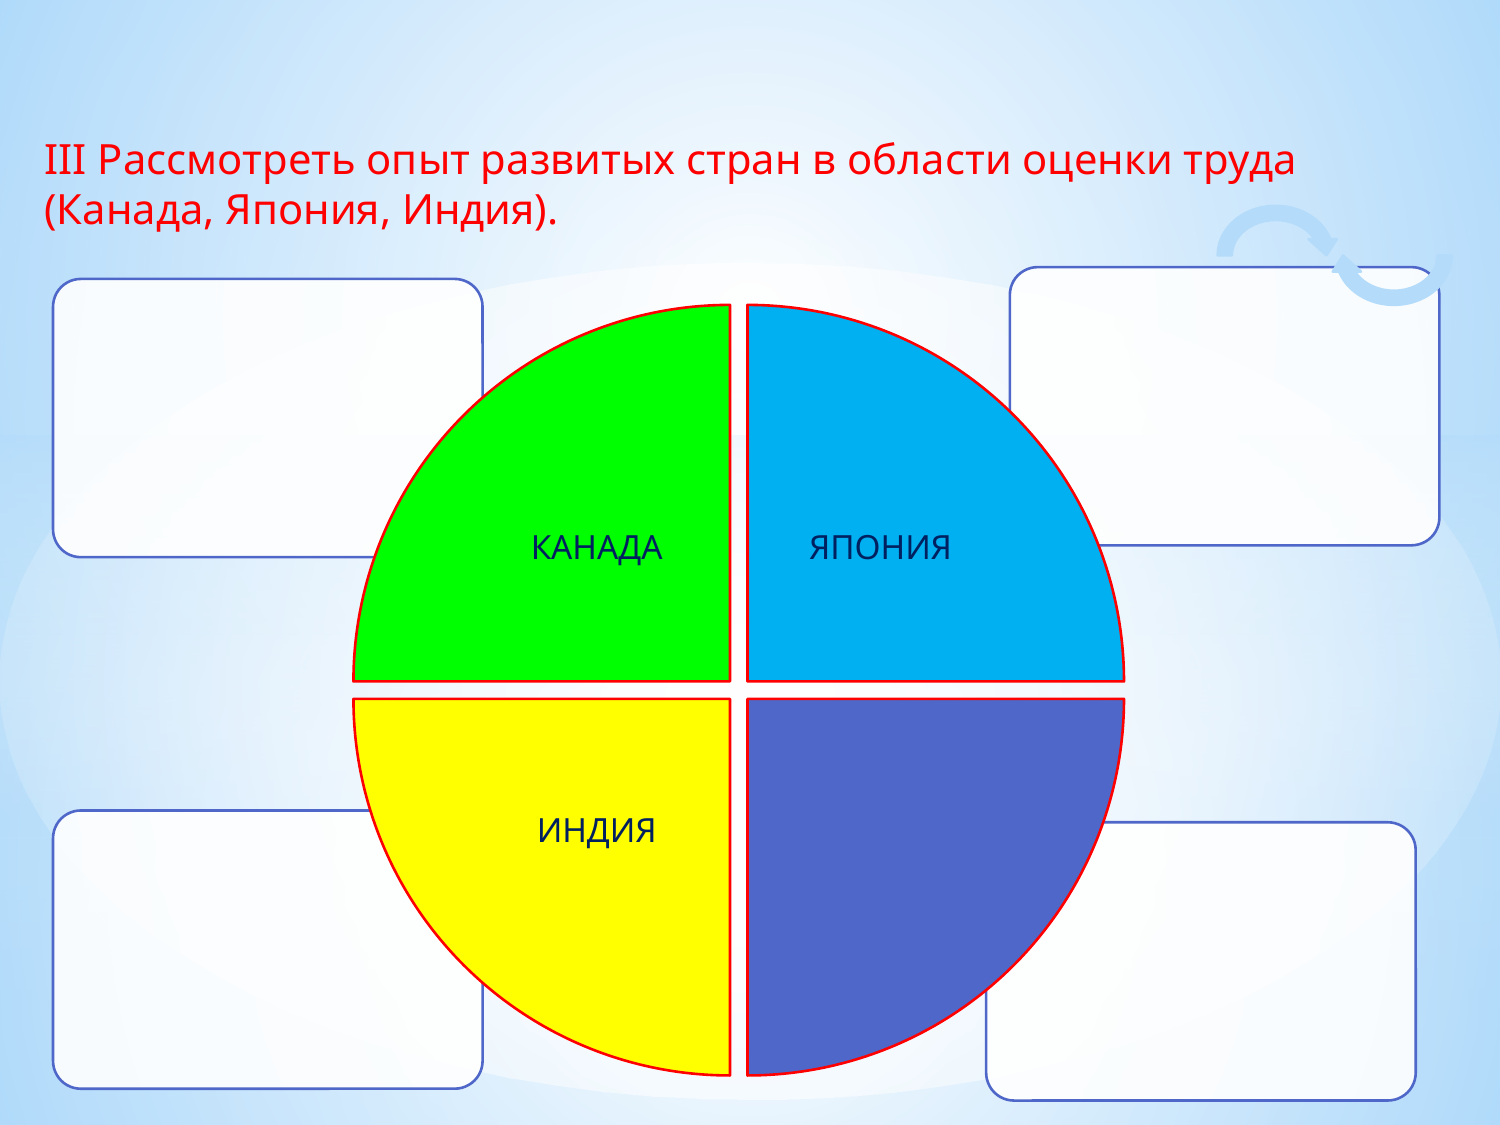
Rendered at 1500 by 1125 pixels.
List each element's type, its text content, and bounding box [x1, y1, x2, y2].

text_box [8, 255, 1469, 1125]
title III Рассмотреть опыт развитых стран в области оценки труда (Канада, Япония, Индия). [29, 54, 1424, 252]
